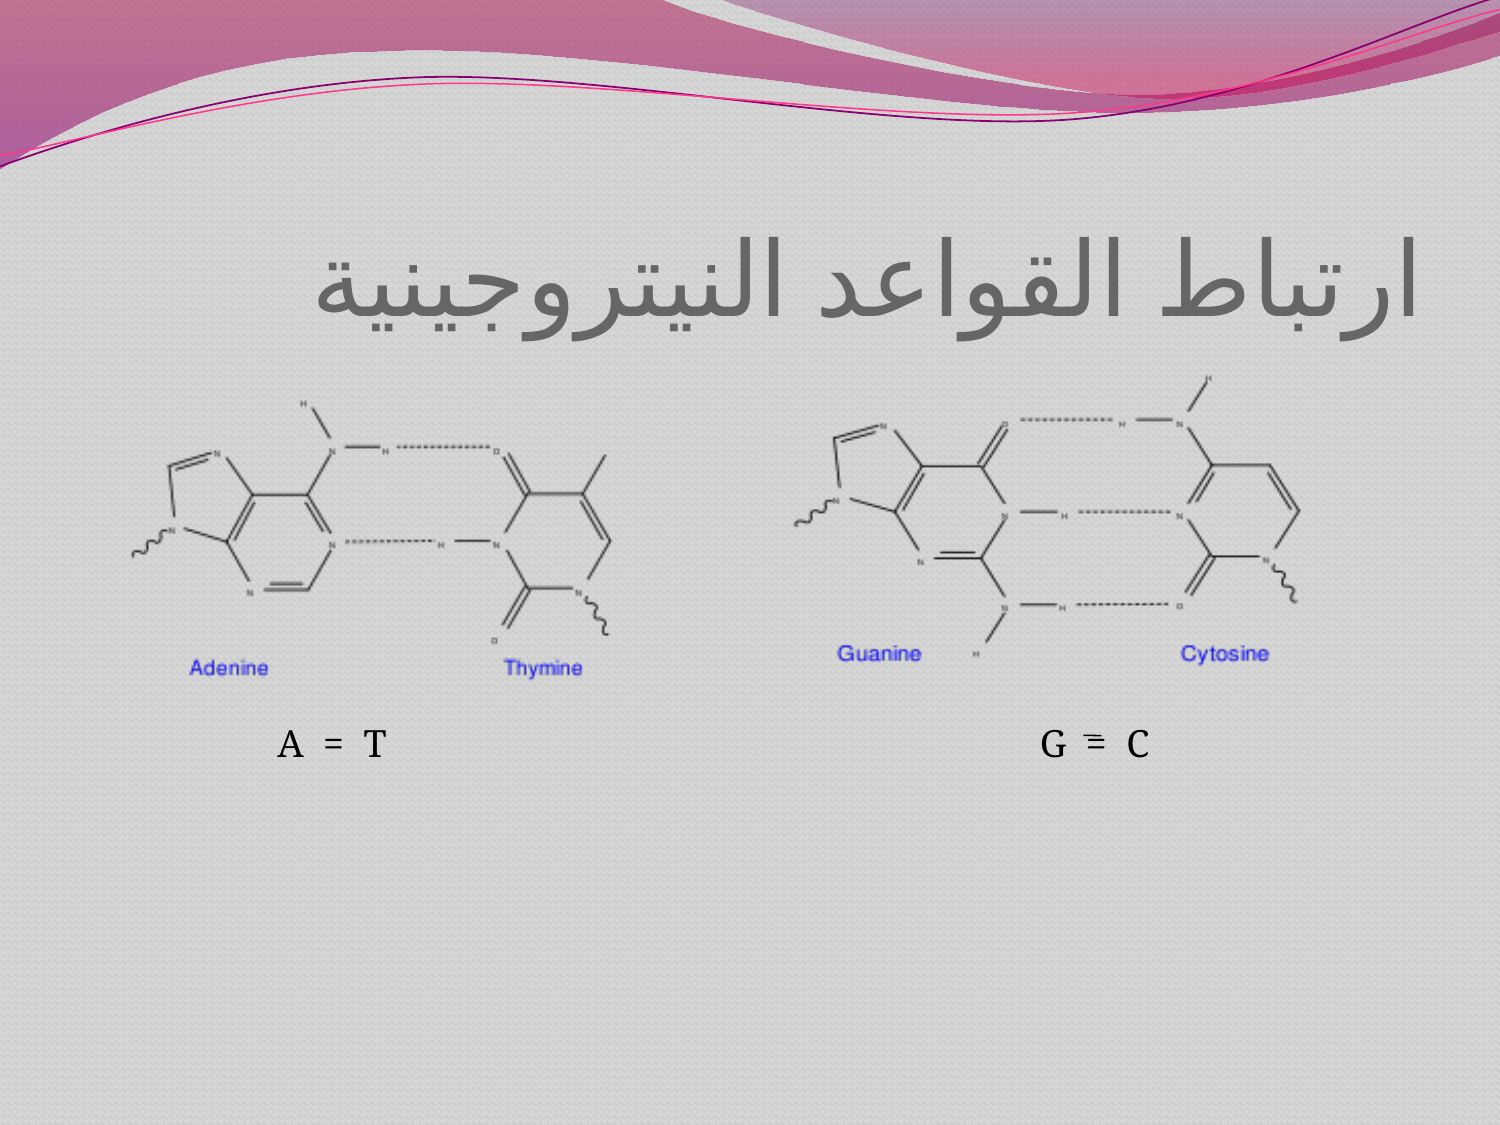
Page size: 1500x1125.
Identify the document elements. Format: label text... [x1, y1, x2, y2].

title ارتباط القواعد النيتروجينية [75, 149, 1425, 338]
text_box A = T [262, 712, 450, 773]
picture [774, 349, 1352, 688]
text_box G = C [1025, 712, 1213, 773]
picture [112, 374, 690, 688]
